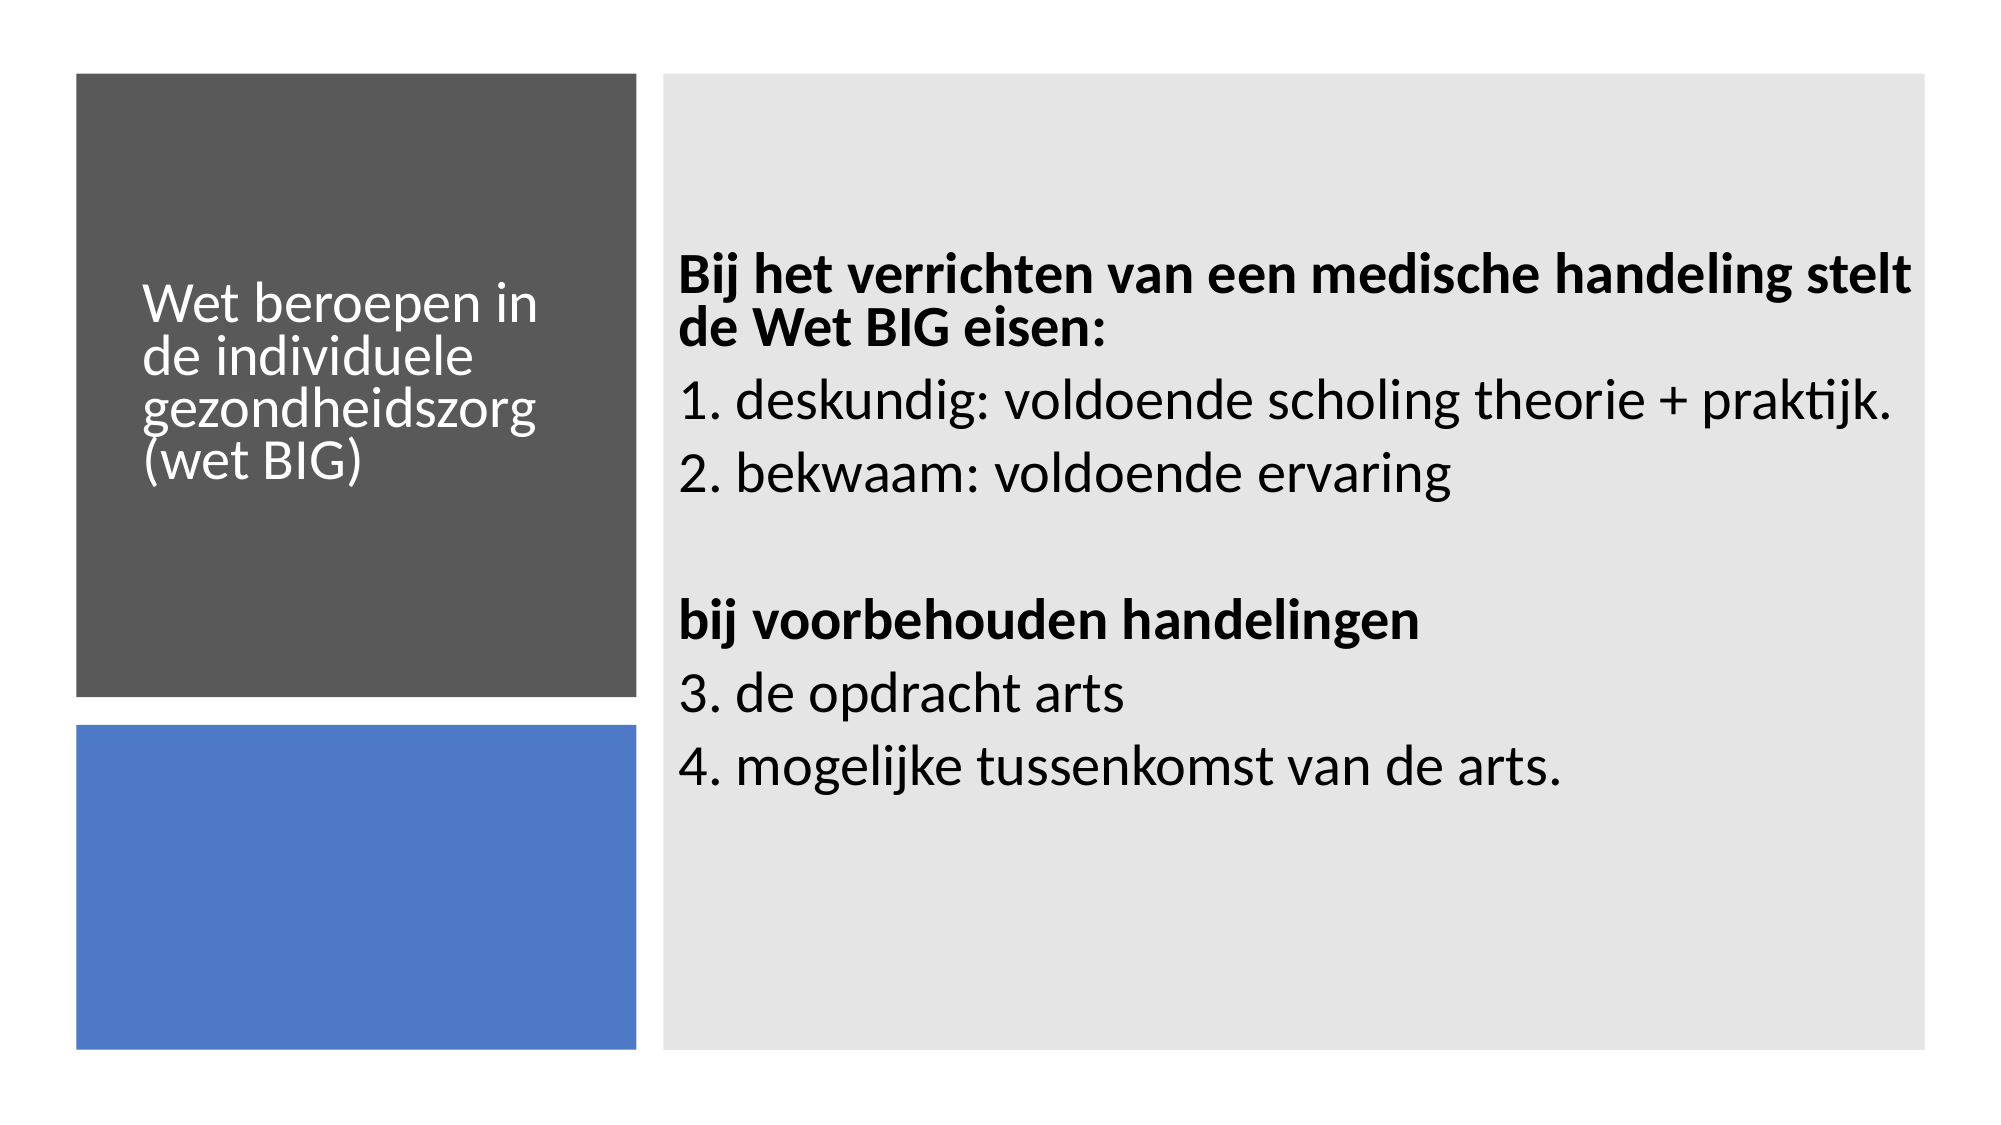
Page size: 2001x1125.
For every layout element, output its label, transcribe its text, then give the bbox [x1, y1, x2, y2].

text_box [75, 724, 637, 1051]
text_box [662, 72, 1926, 1051]
text_box [75, 72, 637, 698]
list Bij het verrichten van een medische handeling stelt de Wet BIG eisen: 1. deskundig: voldoende scholing theorie + praktijk. 2. bekwaam: voldoende ervaring bij voorbehouden handelingen 3. de opdracht arts 4. mogelijke tussenkomst van de arts. [663, 75, 1979, 974]
title Wet beroepen in de individuele gezondheidszorg (wet BIG) [127, 120, 595, 652]
